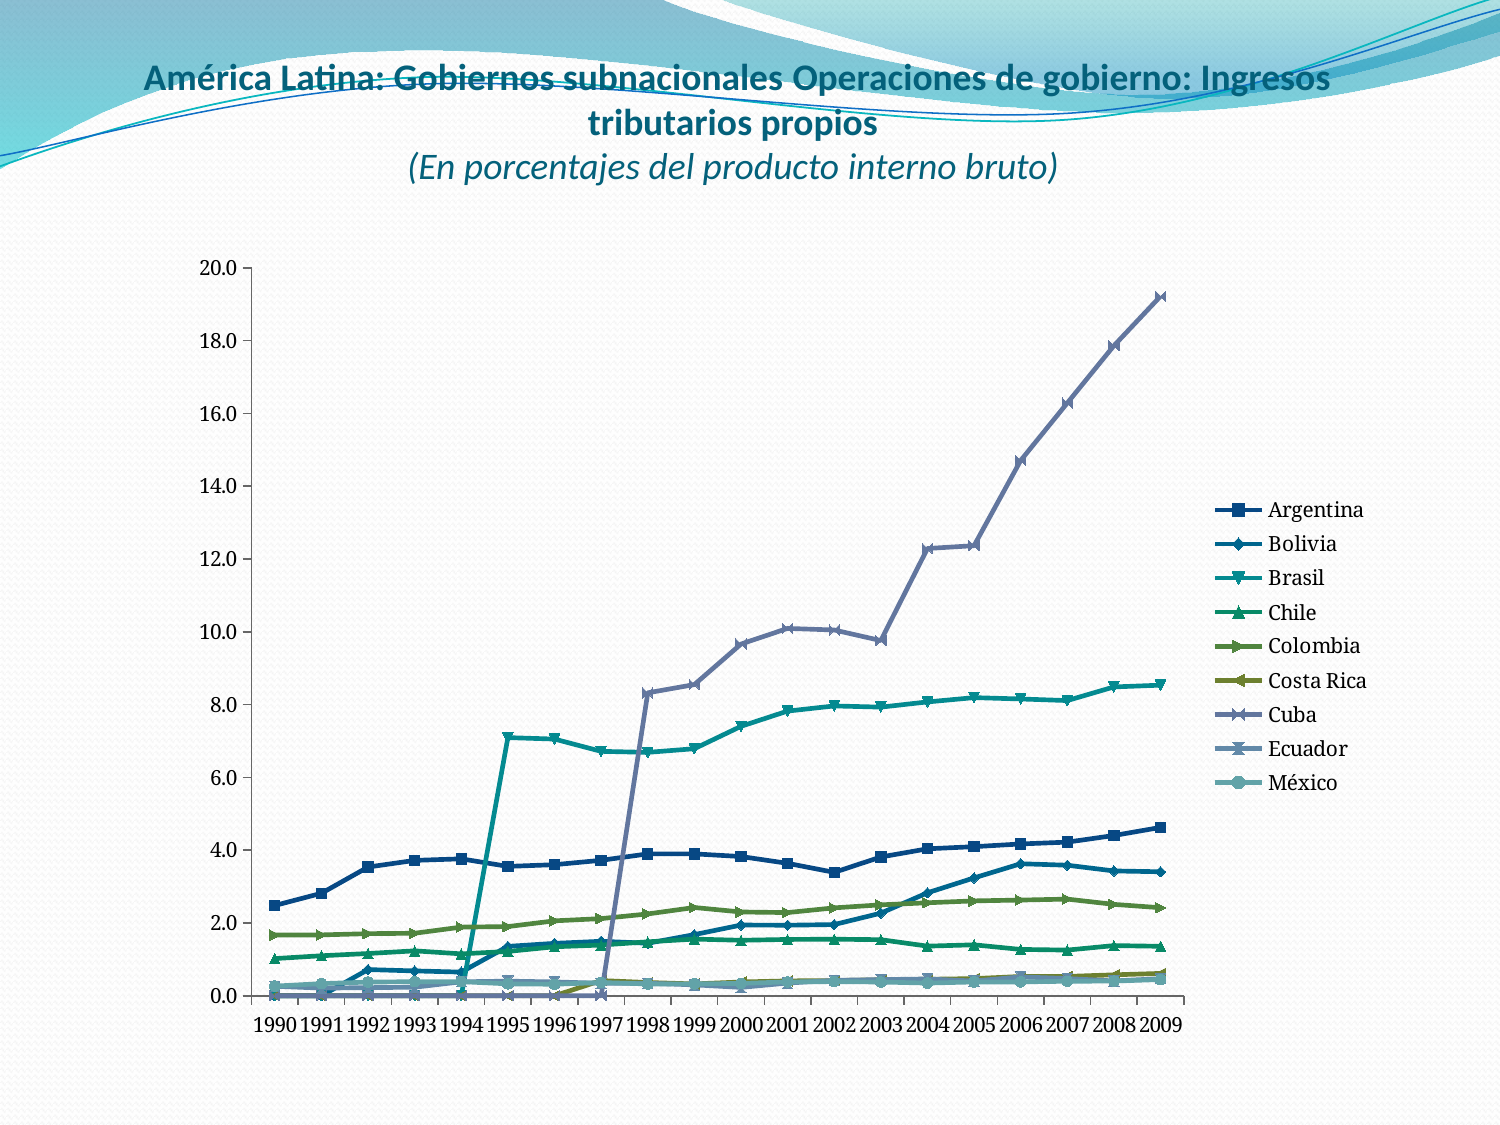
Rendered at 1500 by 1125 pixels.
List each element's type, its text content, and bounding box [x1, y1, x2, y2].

chart [174, 237, 1388, 1056]
title América Latina: Gobiernos subnacionales Operaciones de gobierno: Ingresos tributarios propios (En porcentajes del producto interno bruto) [62, 0, 1413, 188]
